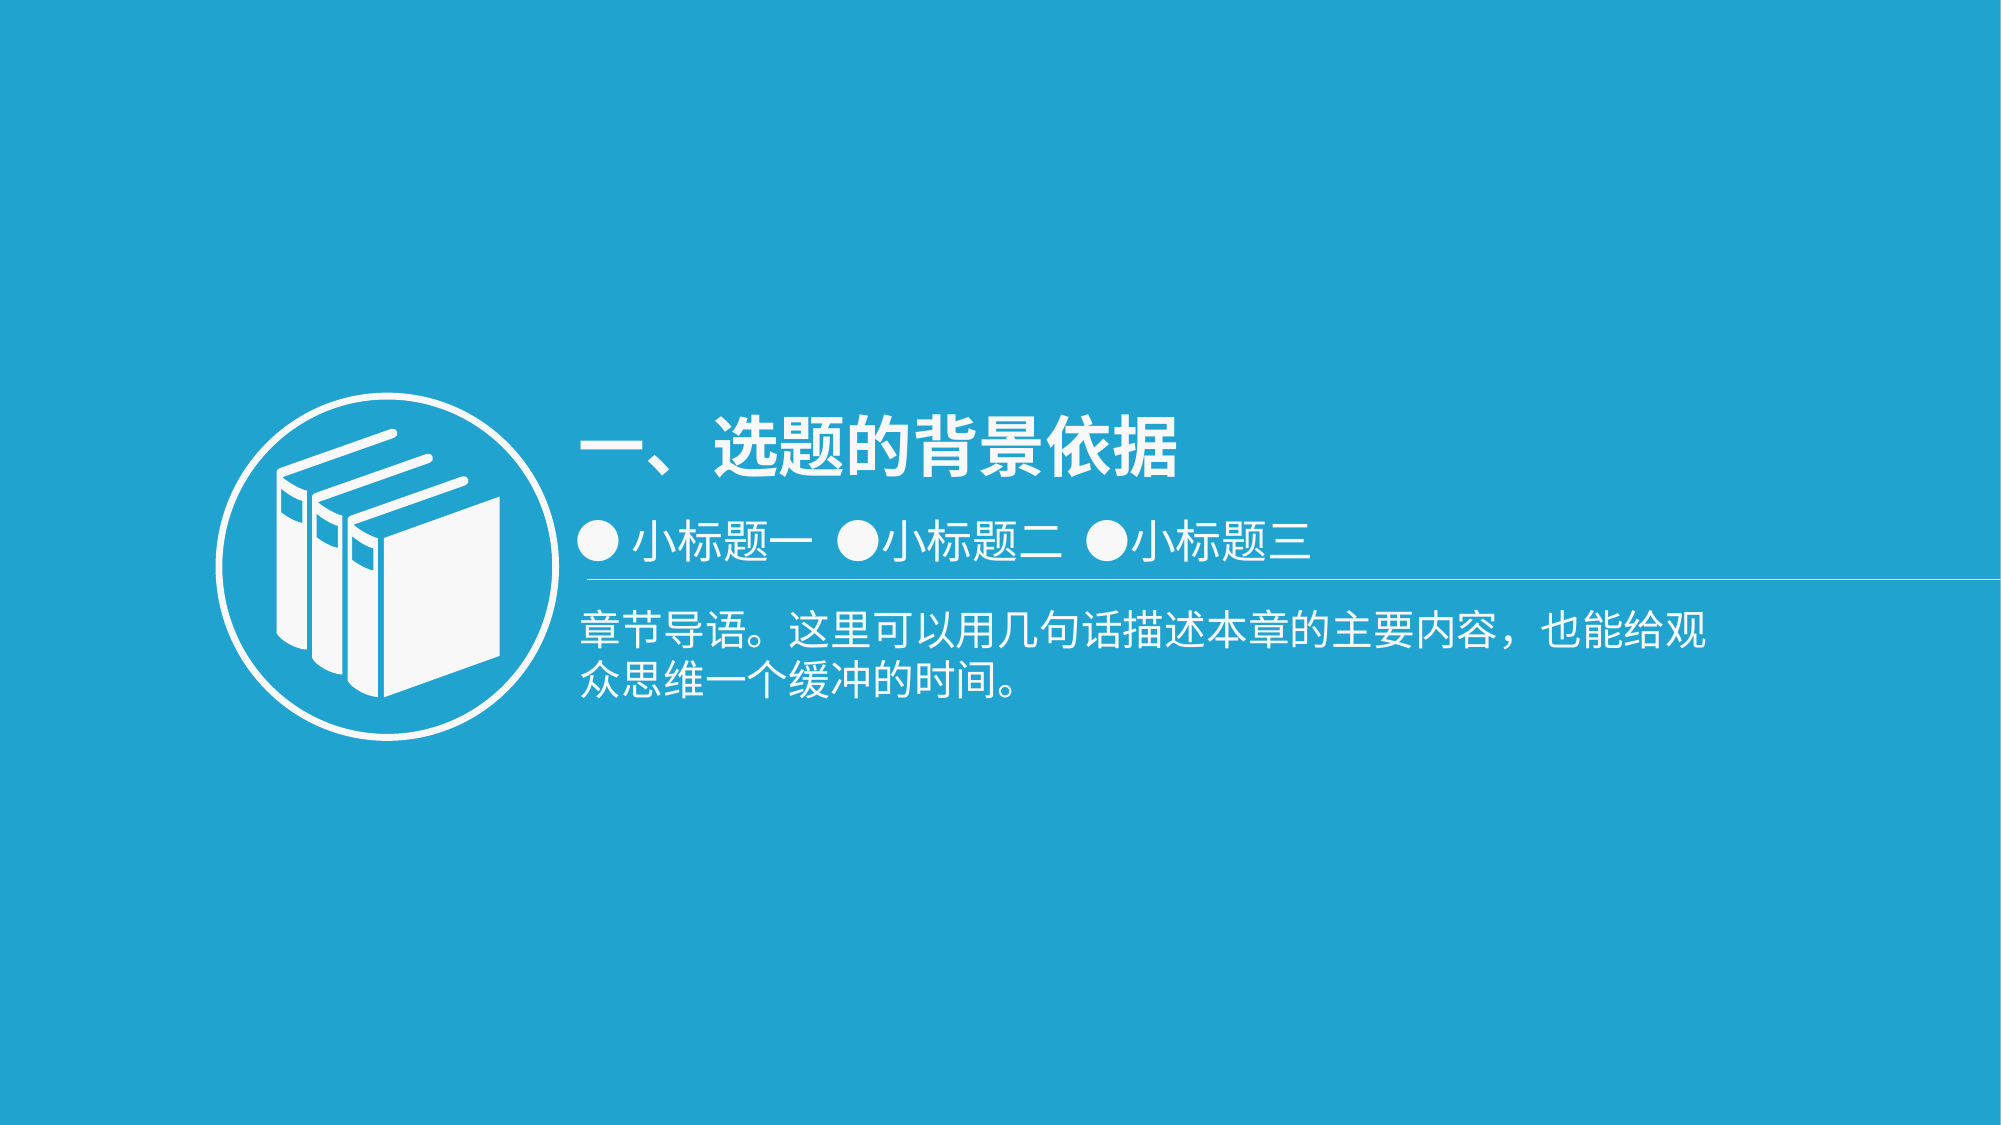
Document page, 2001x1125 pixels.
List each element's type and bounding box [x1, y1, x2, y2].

text_box [215, 392, 559, 741]
text_box [560, 397, 1754, 713]
